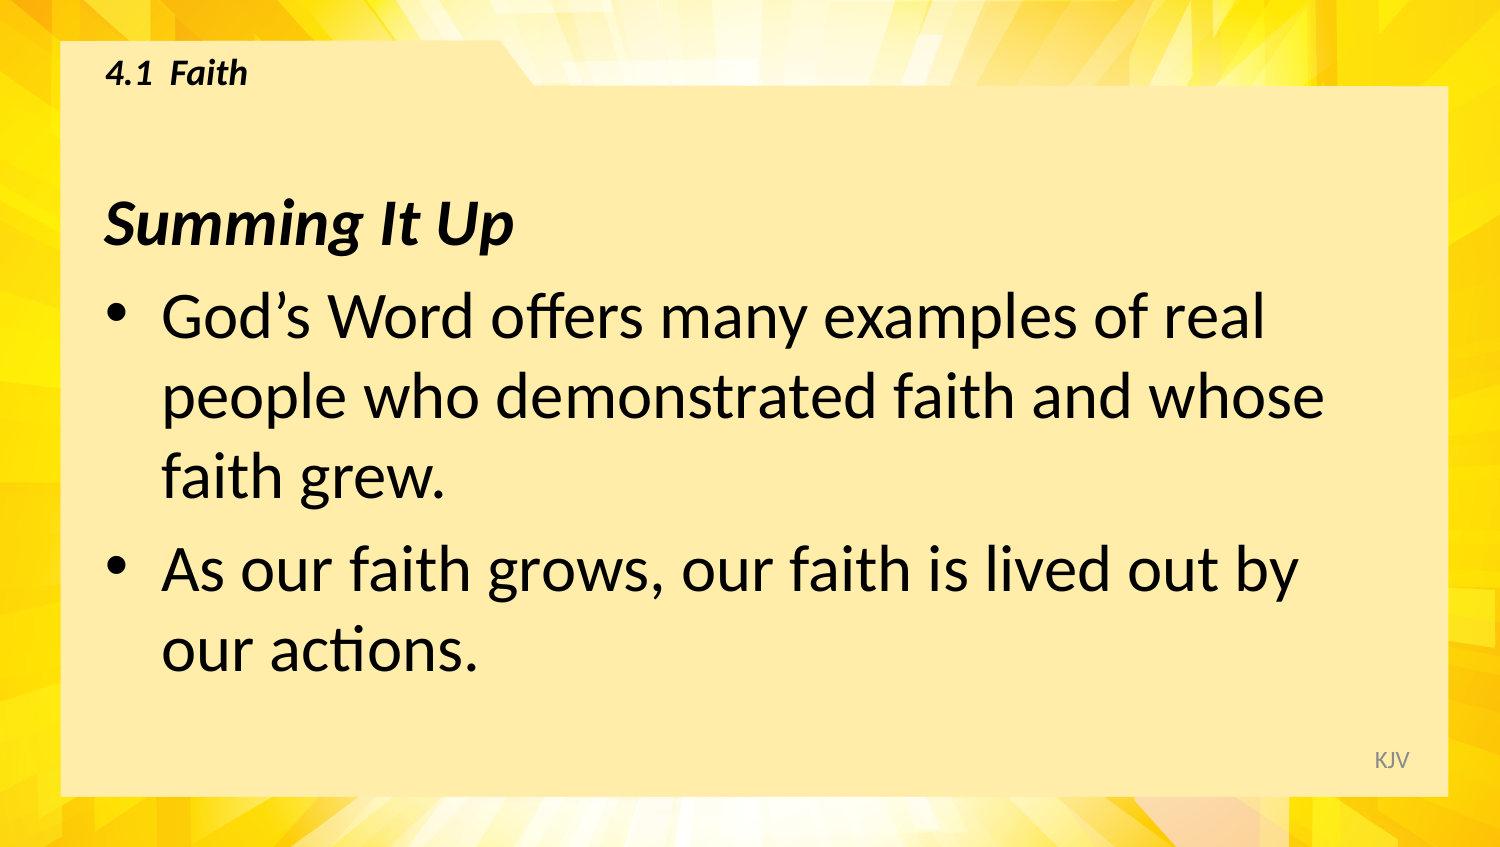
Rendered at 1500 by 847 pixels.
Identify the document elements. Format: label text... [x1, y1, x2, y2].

list Summing It Up God’s Word offers many examples of real people who demonstrated faith and whose faith grew. As our faith grows, our faith is lived out by our actions. [89, 141, 1403, 722]
title 4.1 Faith [89, 33, 1420, 108]
picture [0, 0, 1500, 847]
footer KJV [950, 736, 1425, 782]
